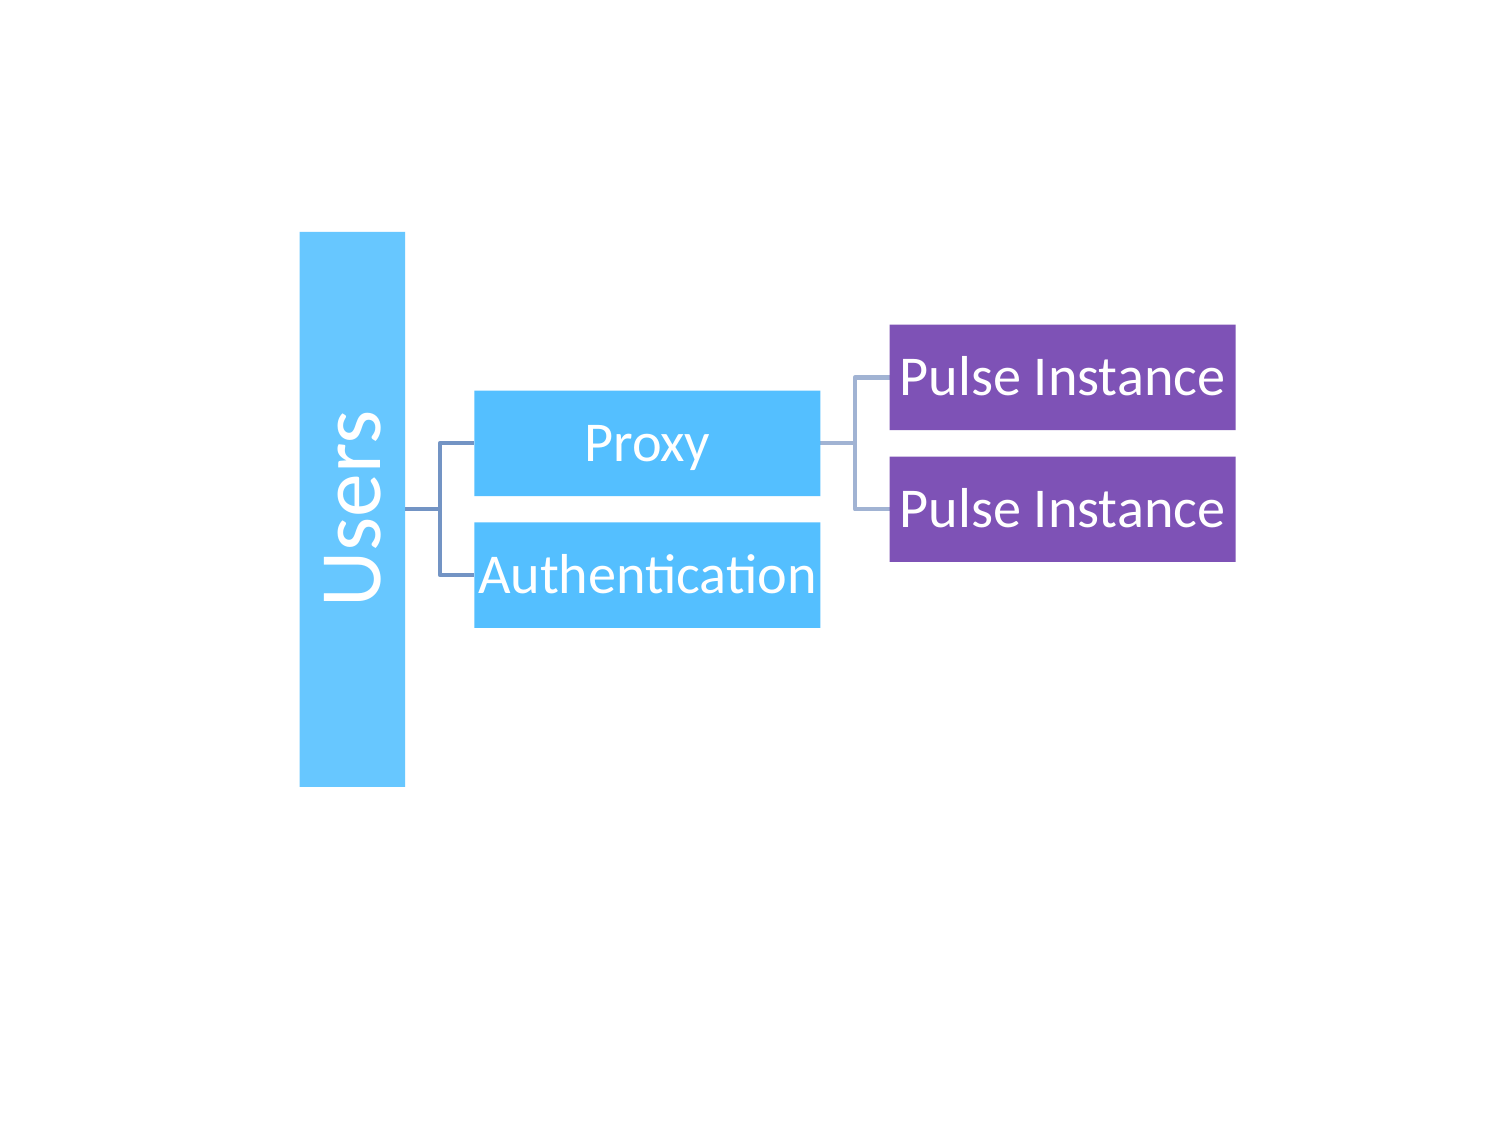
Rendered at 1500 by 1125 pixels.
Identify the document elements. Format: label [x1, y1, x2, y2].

text_box [76, 231, 1459, 788]
